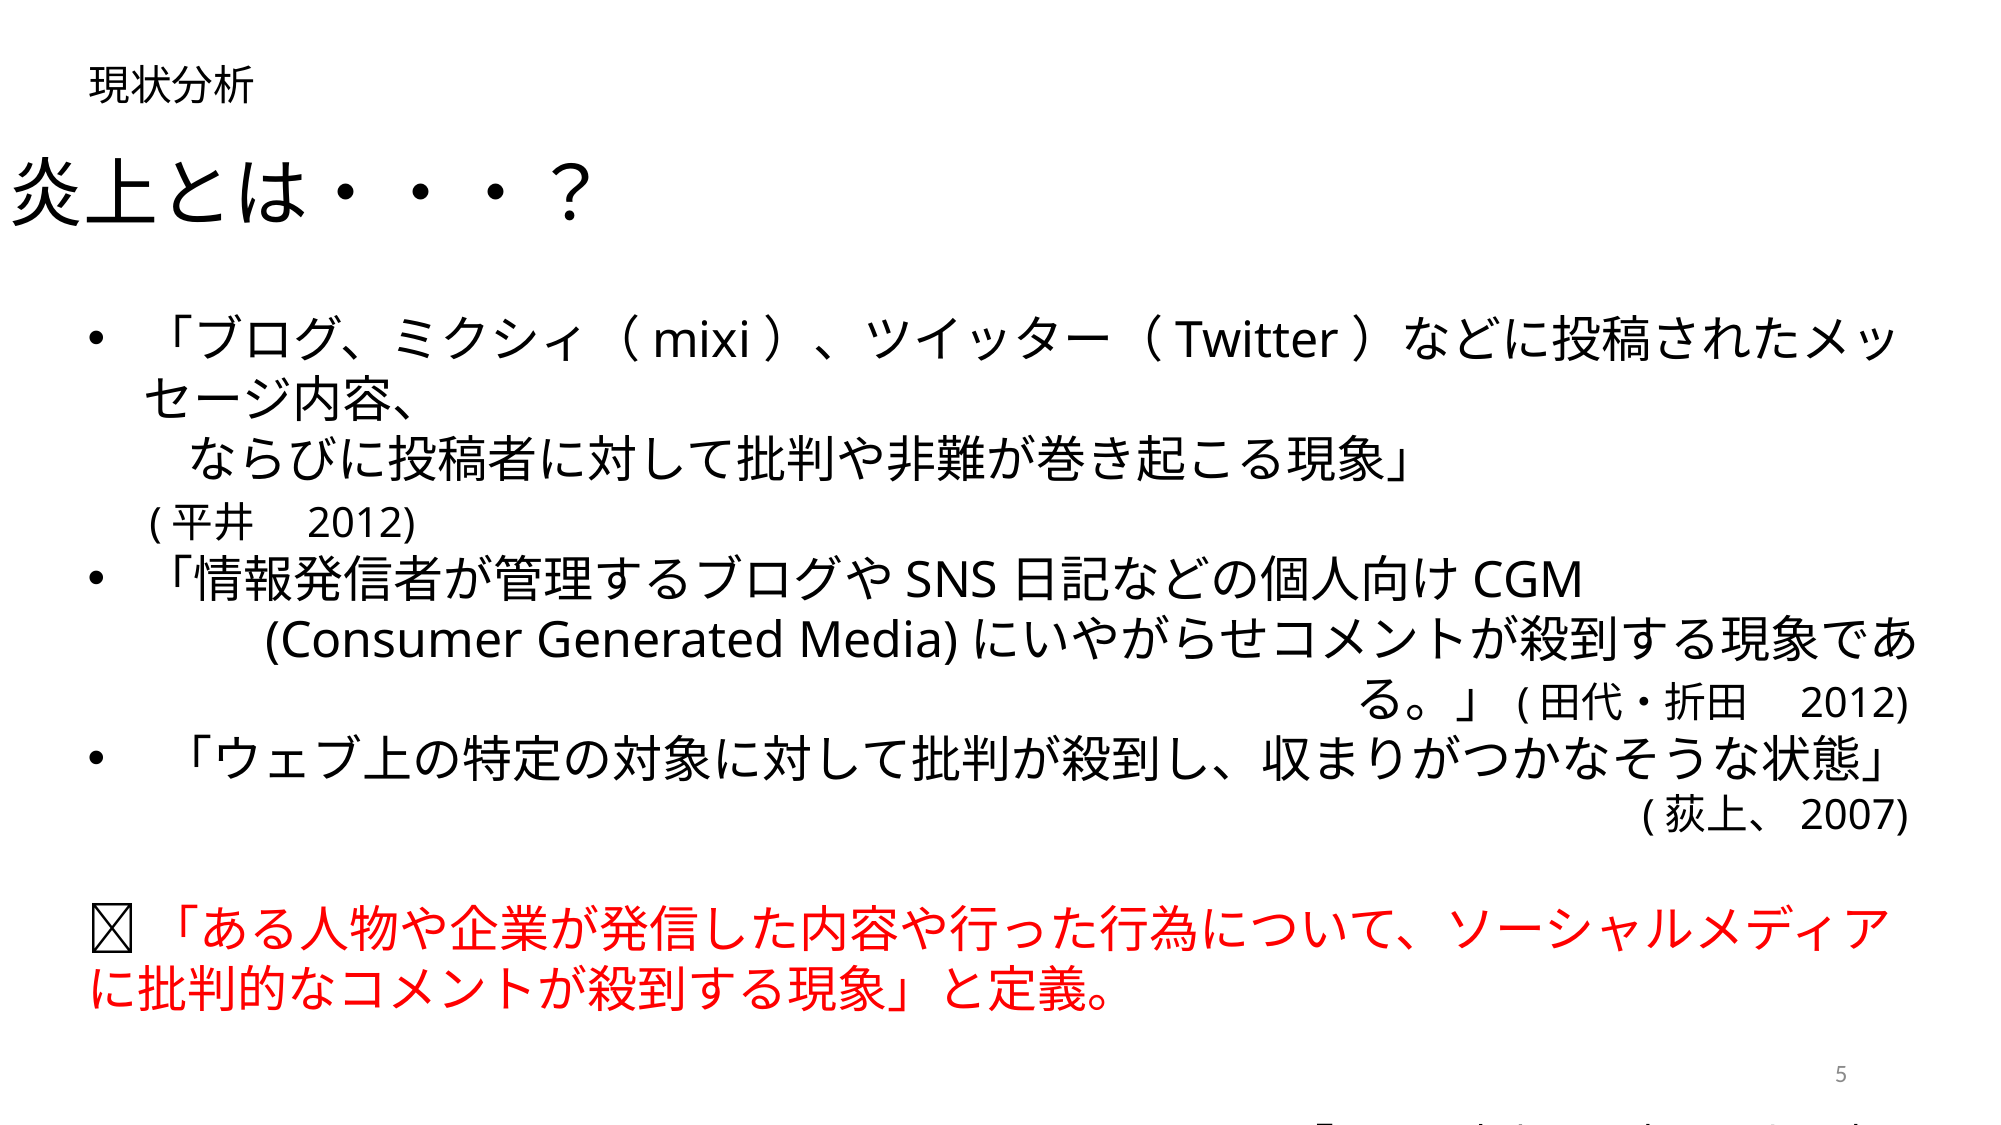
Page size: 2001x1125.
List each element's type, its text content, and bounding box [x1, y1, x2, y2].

text_box 現状分析 [73, 51, 271, 116]
text_box 「ブログ、ミクシィ（mixi）、ツイッター（Twitter）などに投稿されたメッセージ内容、 ならびに投稿者に対して批判や非難が巻き起こる現象」 (平井 2012) 「情報発信者が管理するブログやSNS日記などの個人向けCGM (Consumer Generated Media)にいやがらせコメントが殺到する現象である。」(田代・折田 2012) 「ウェブ上の特定の対象に対して批判が殺到し、収まりがつかなそうな状態」 (荻上、2007) 「ある人物や企業が発信した内容や行った行為について、ソーシャルメディアに批判的なコメントが殺到する現象」と定義。 2016 『ネット炎上の研究』 山口真一 [72, 300, 1934, 1125]
text_box 炎上とは・・・？ [0, 137, 624, 243]
slide_number 5 [1412, 1042, 1863, 1103]
